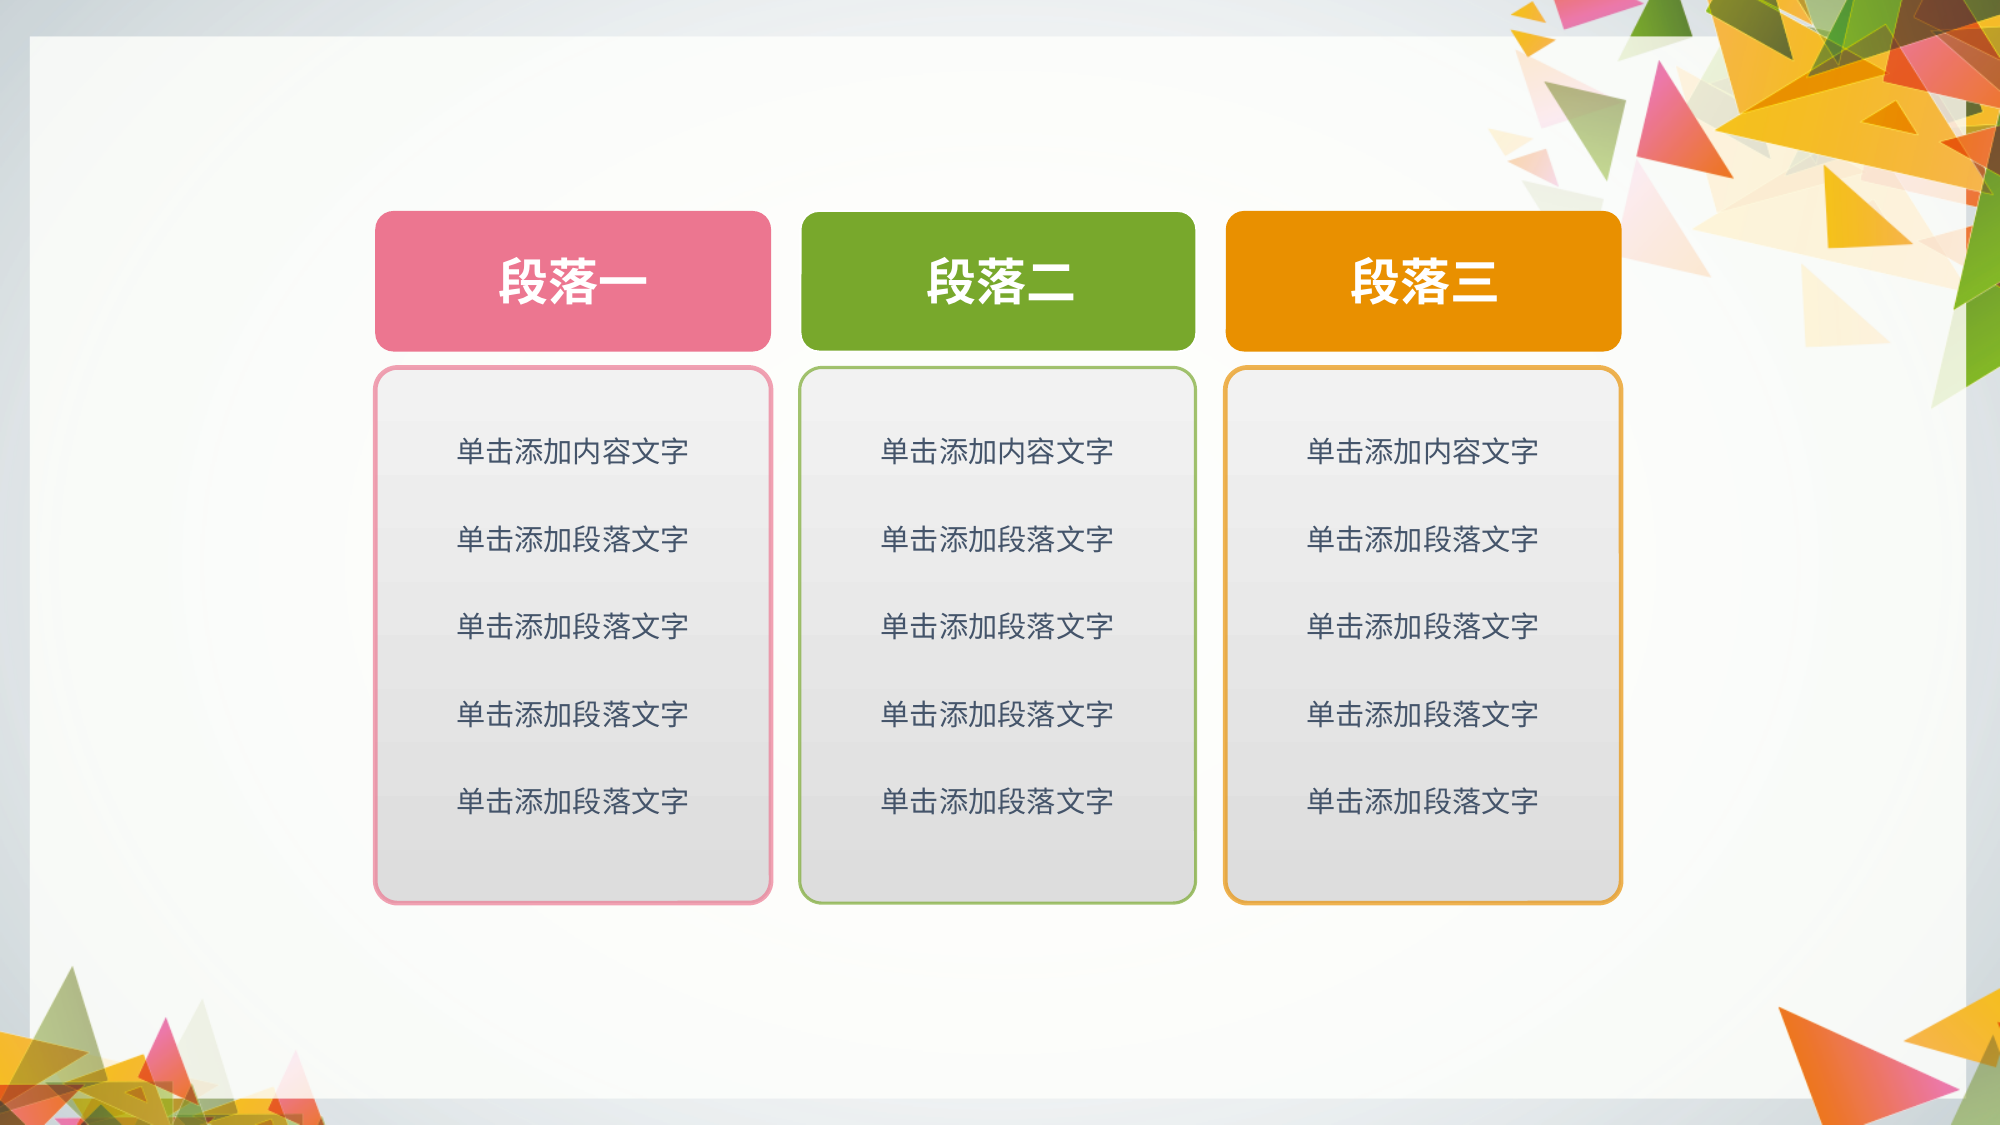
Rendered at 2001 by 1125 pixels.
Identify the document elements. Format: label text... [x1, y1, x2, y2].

text_box 段落一 [375, 243, 772, 319]
picture [0, 0, 2000, 1125]
text_box [1224, 209, 1623, 353]
text_box [799, 209, 1198, 353]
text_box 单击添加内容文字 单击添加段落文字 单击添加段落文字 单击添加段落文字 单击添加段落文字 [375, 367, 772, 904]
text_box 段落三 [1234, 243, 1617, 319]
text_box 单击添加内容文字 单击添加段落文字 单击添加段落文字 单击添加段落文字 单击添加段落文字 [799, 367, 1196, 904]
text_box 单击添加内容文字 单击添加段落文字 单击添加段落文字 单击添加段落文字 单击添加段落文字 [1225, 367, 1622, 904]
text_box [374, 209, 773, 353]
text_box 段落二 [813, 243, 1190, 319]
